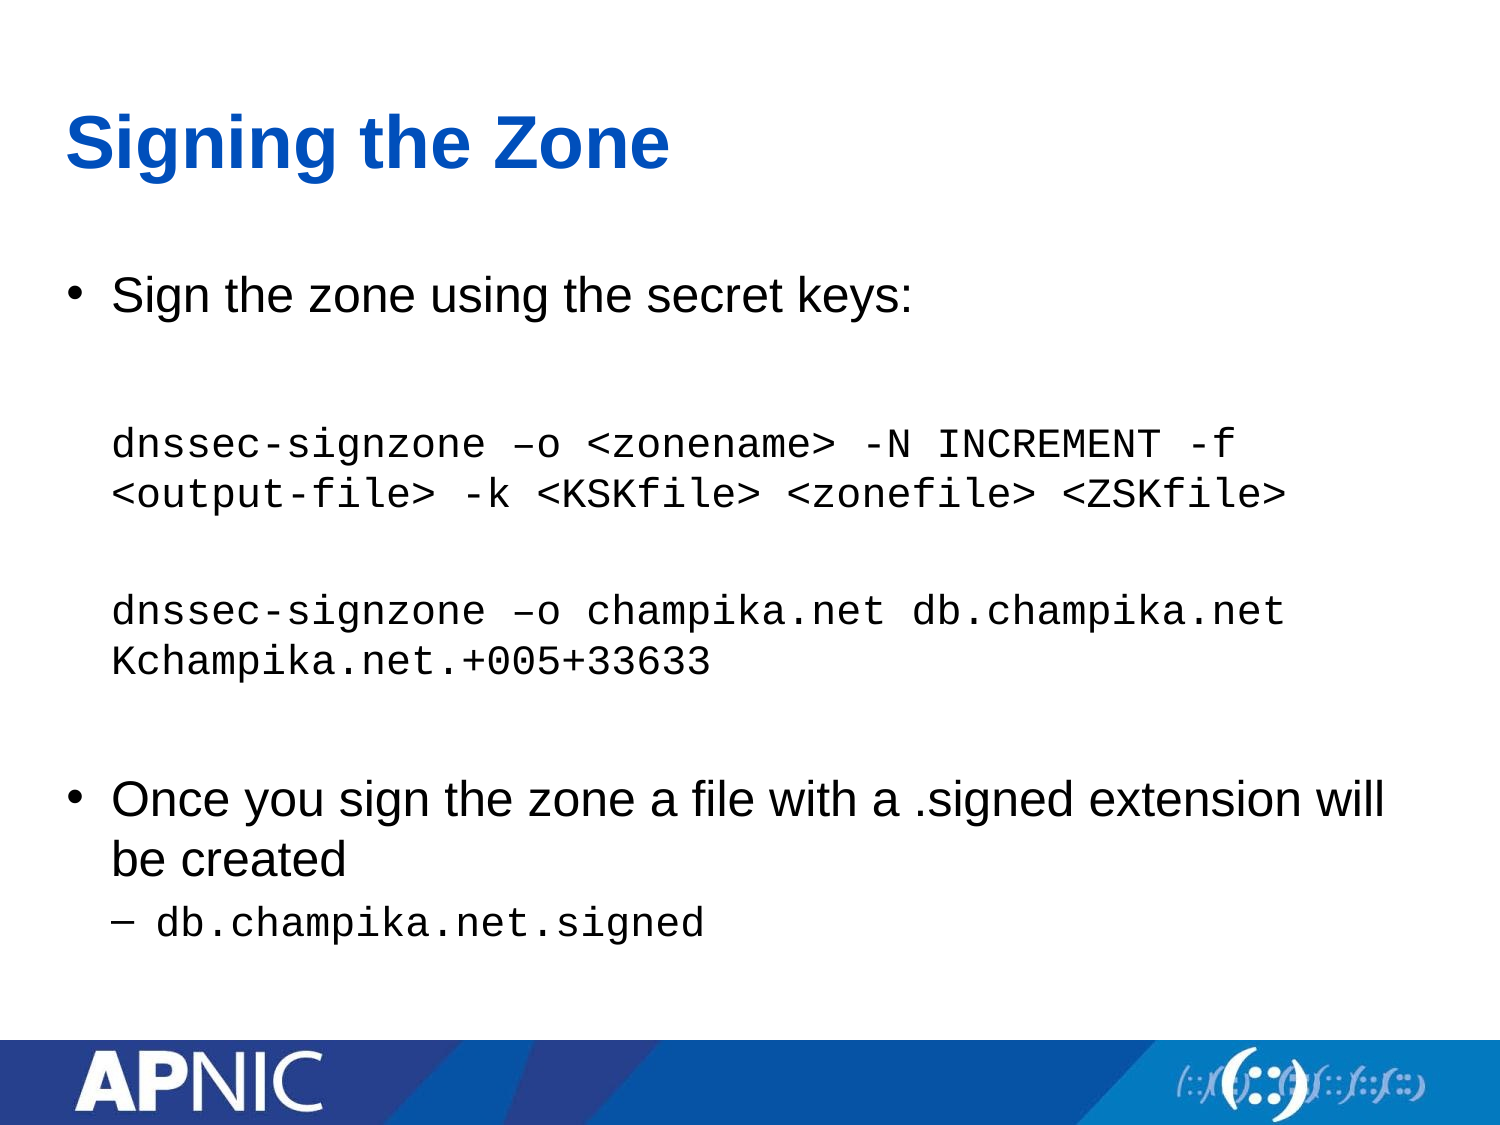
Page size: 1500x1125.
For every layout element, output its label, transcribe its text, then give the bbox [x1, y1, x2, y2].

title Signing the Zone [64, 45, 1436, 233]
picture [0, 1040, 1500, 1125]
list Sign the zone using the secret keys: dnssec-signzone –o <zonename> -N INCREMENT -f <output-file> -k <KSKfile> <zonefile> <ZSKfile> dnssec-signzone –o champika.net db.champika.net Kchampika.net.+005+33633 Once you sign the zone a file with a .signed extension will be created db.champika.net.signed [66, 262, 1437, 1012]
